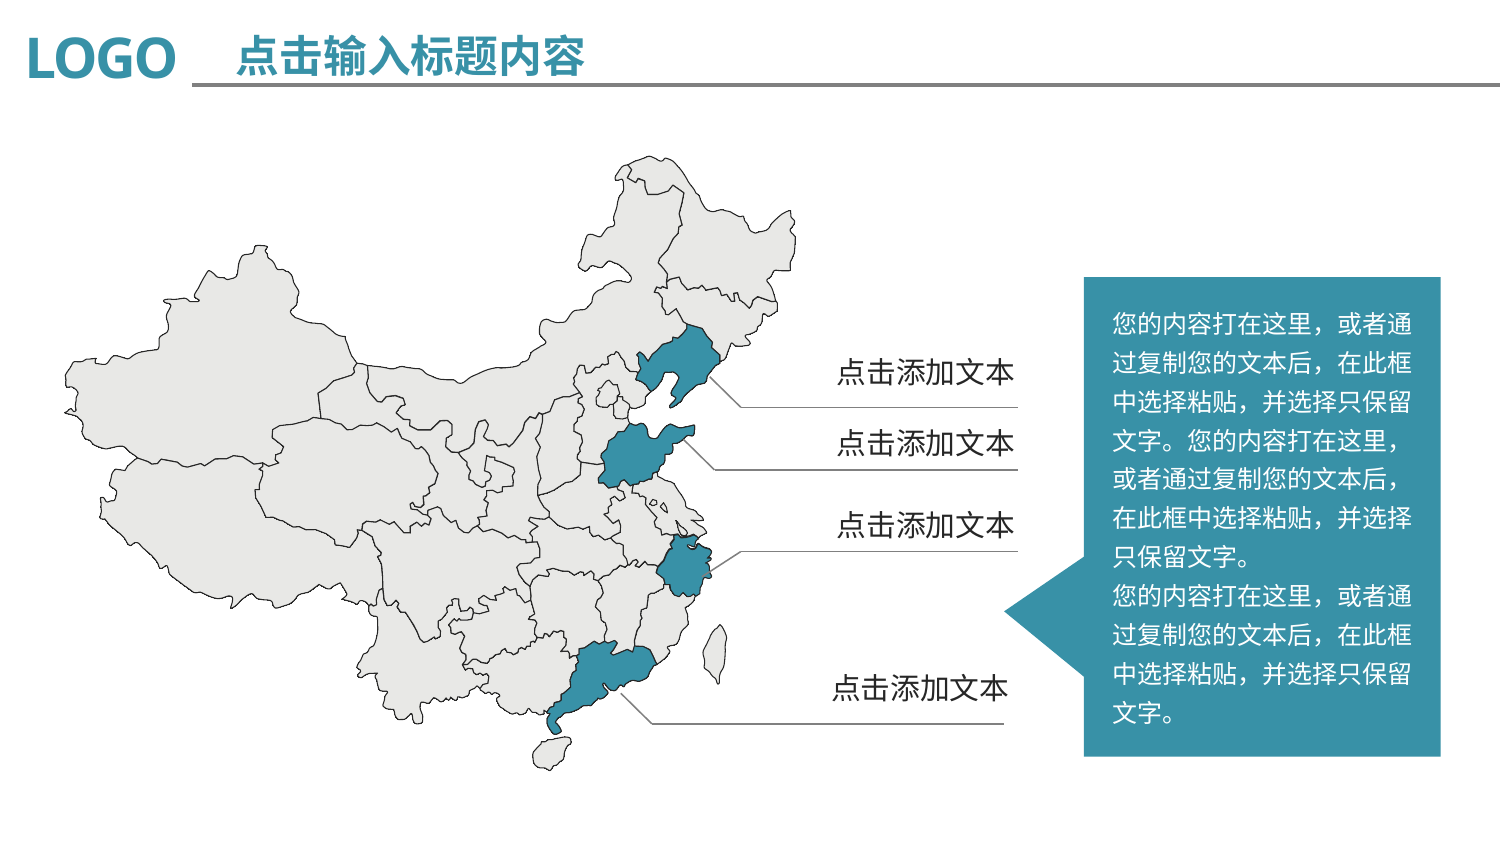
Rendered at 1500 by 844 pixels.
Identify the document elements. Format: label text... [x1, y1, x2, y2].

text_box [701, 551, 741, 578]
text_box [709, 376, 741, 408]
text_box 点击输入标题内容 [208, 21, 614, 89]
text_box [620, 693, 653, 725]
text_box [64, 155, 796, 771]
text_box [683, 439, 715, 471]
text_box 您的内容打在这里，或者通过复制您的文本后，在此框中选择粘贴，并选择只保留文字。您的内容打在这里，或者通过复制您的文本后，在此框中选择粘贴，并选择只保留文字。 您的内容打在这里，或者通过复制您的文本后，在此框中选择粘贴，并选择只保留文字。 [1101, 293, 1441, 733]
text_box 点击添加文本 [825, 500, 1027, 548]
text_box 点击添加文本 [825, 419, 1027, 466]
text_box 点击添加文本 [819, 664, 1021, 712]
text_box [1002, 274, 1443, 759]
text_box 点击添加文本 [825, 348, 1027, 396]
